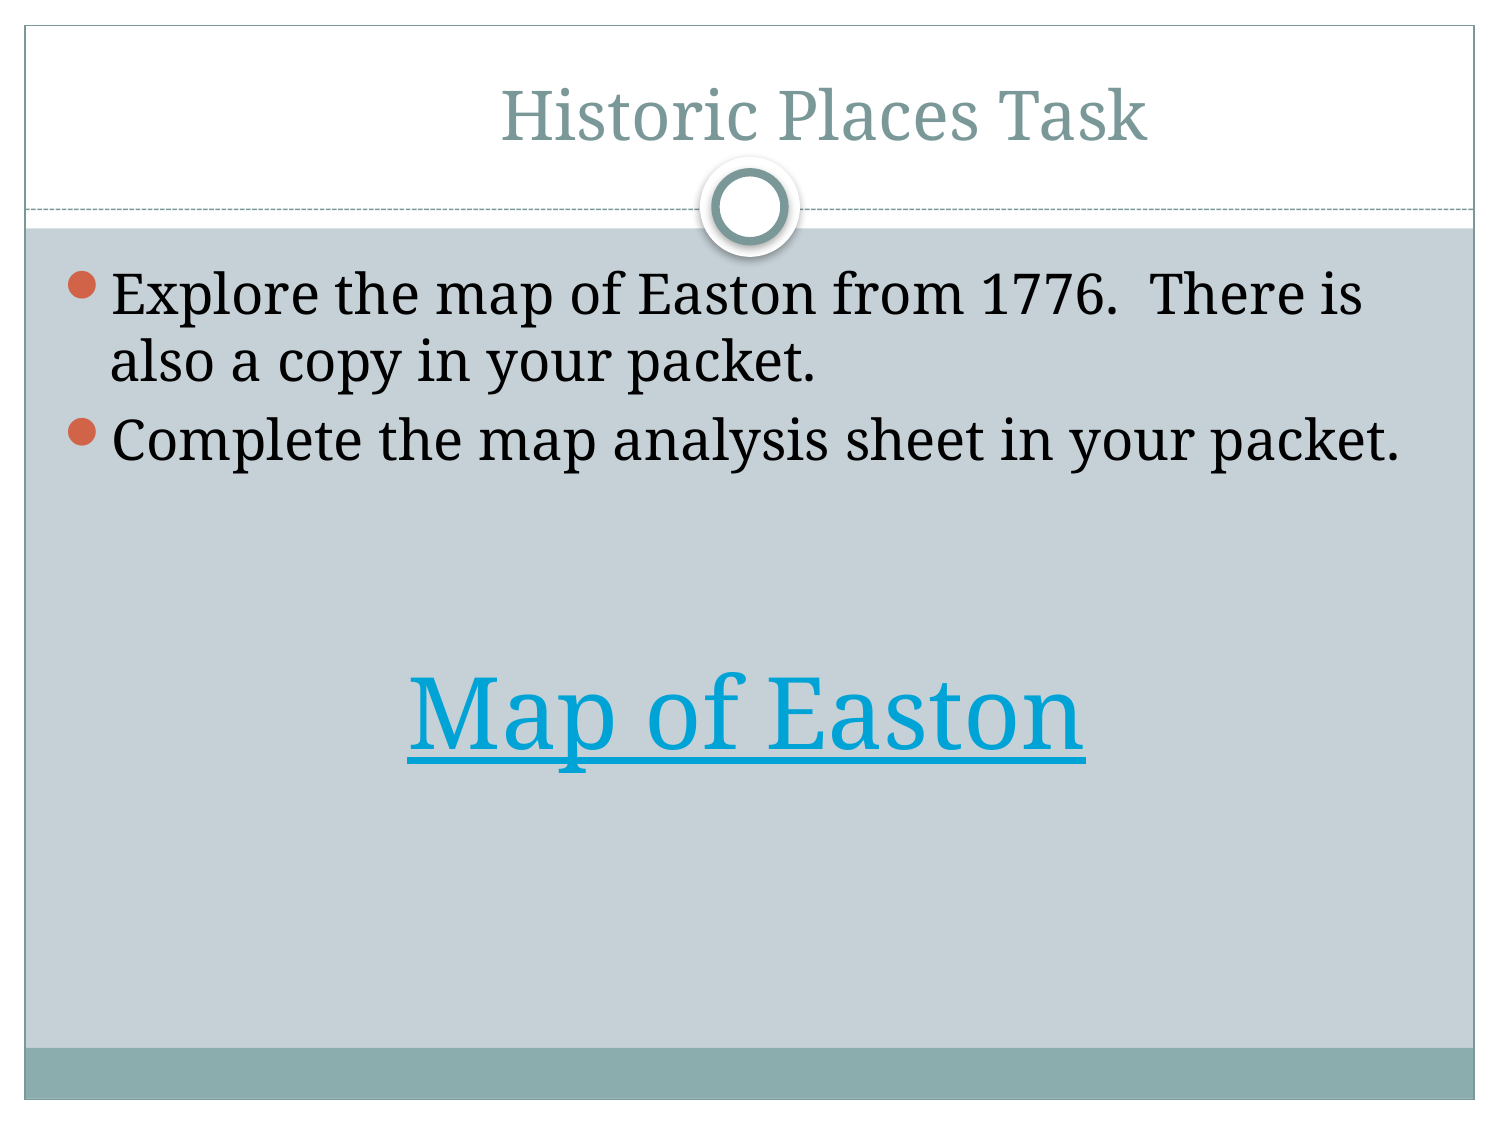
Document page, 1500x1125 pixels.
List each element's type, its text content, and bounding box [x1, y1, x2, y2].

title Historic Places Task [49, 37, 1450, 162]
list Explore the map of Easton from 1776. There is also a copy in your packet. Complete the map analysis sheet in your packet. Map of Easton [49, 250, 1445, 1001]
